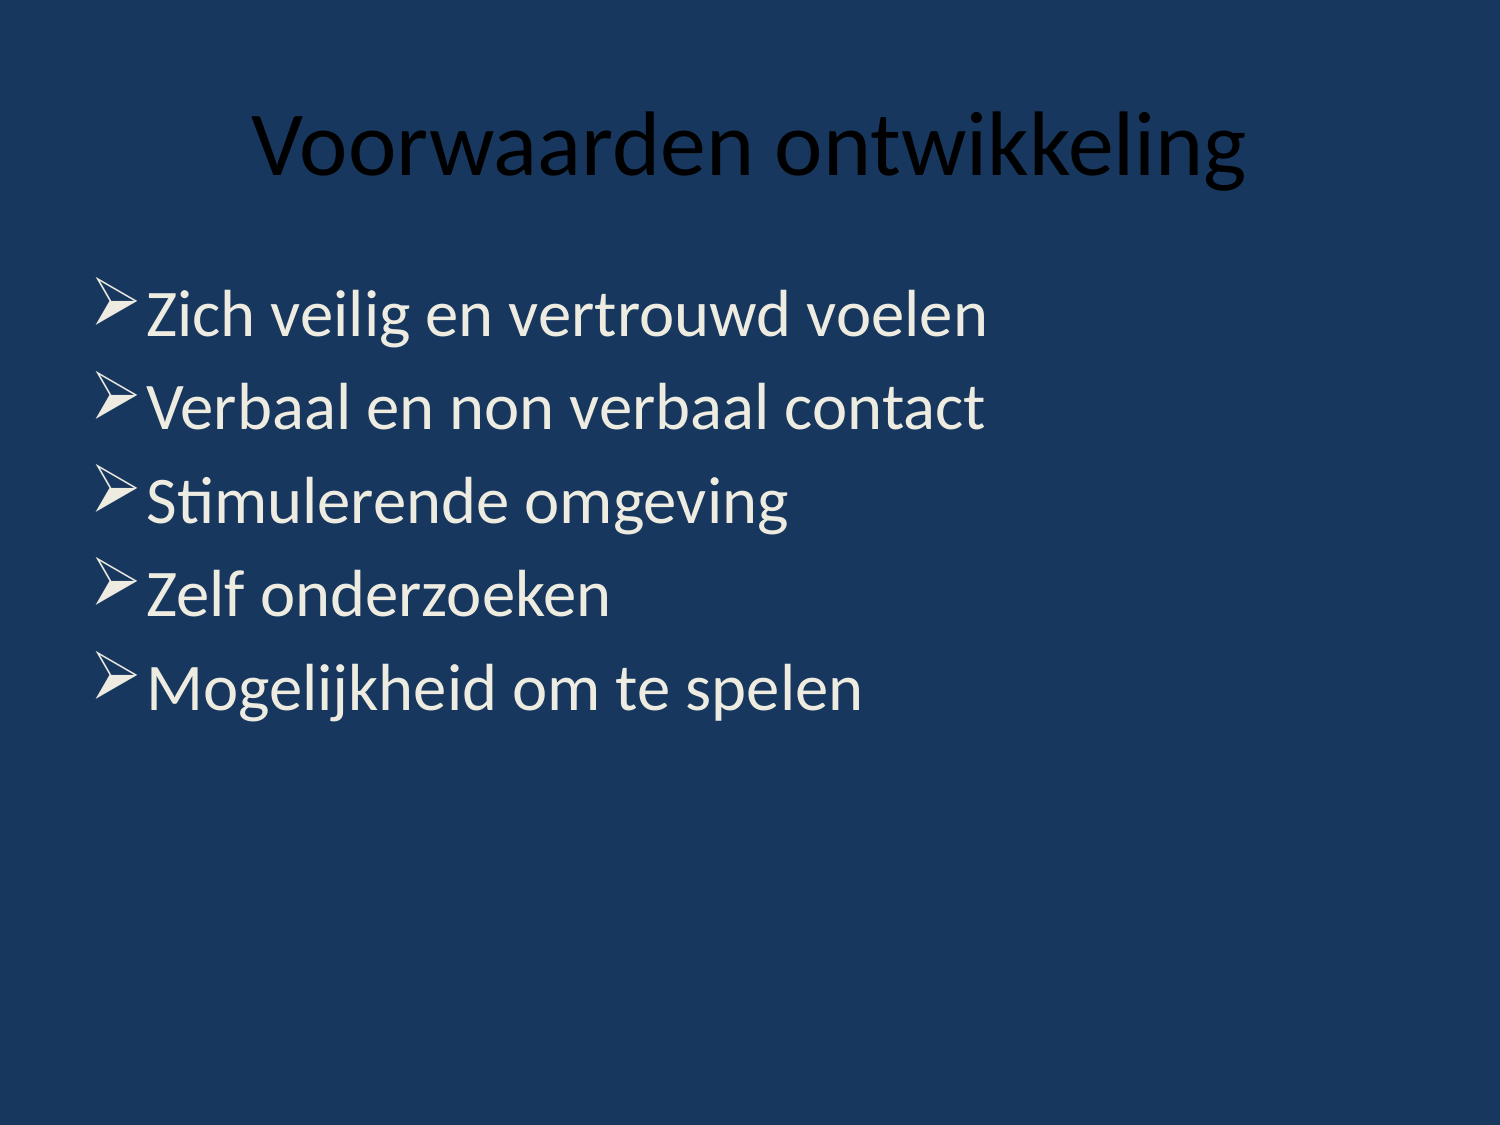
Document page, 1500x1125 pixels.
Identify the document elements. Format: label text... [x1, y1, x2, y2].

title Voorwaarden ontwikkeling [75, 45, 1425, 233]
list Zich veilig en vertrouwd voelen Verbaal en non verbaal contact Stimulerende omgeving Zelf onderzoeken Mogelijkheid om te spelen [75, 262, 1425, 1005]
